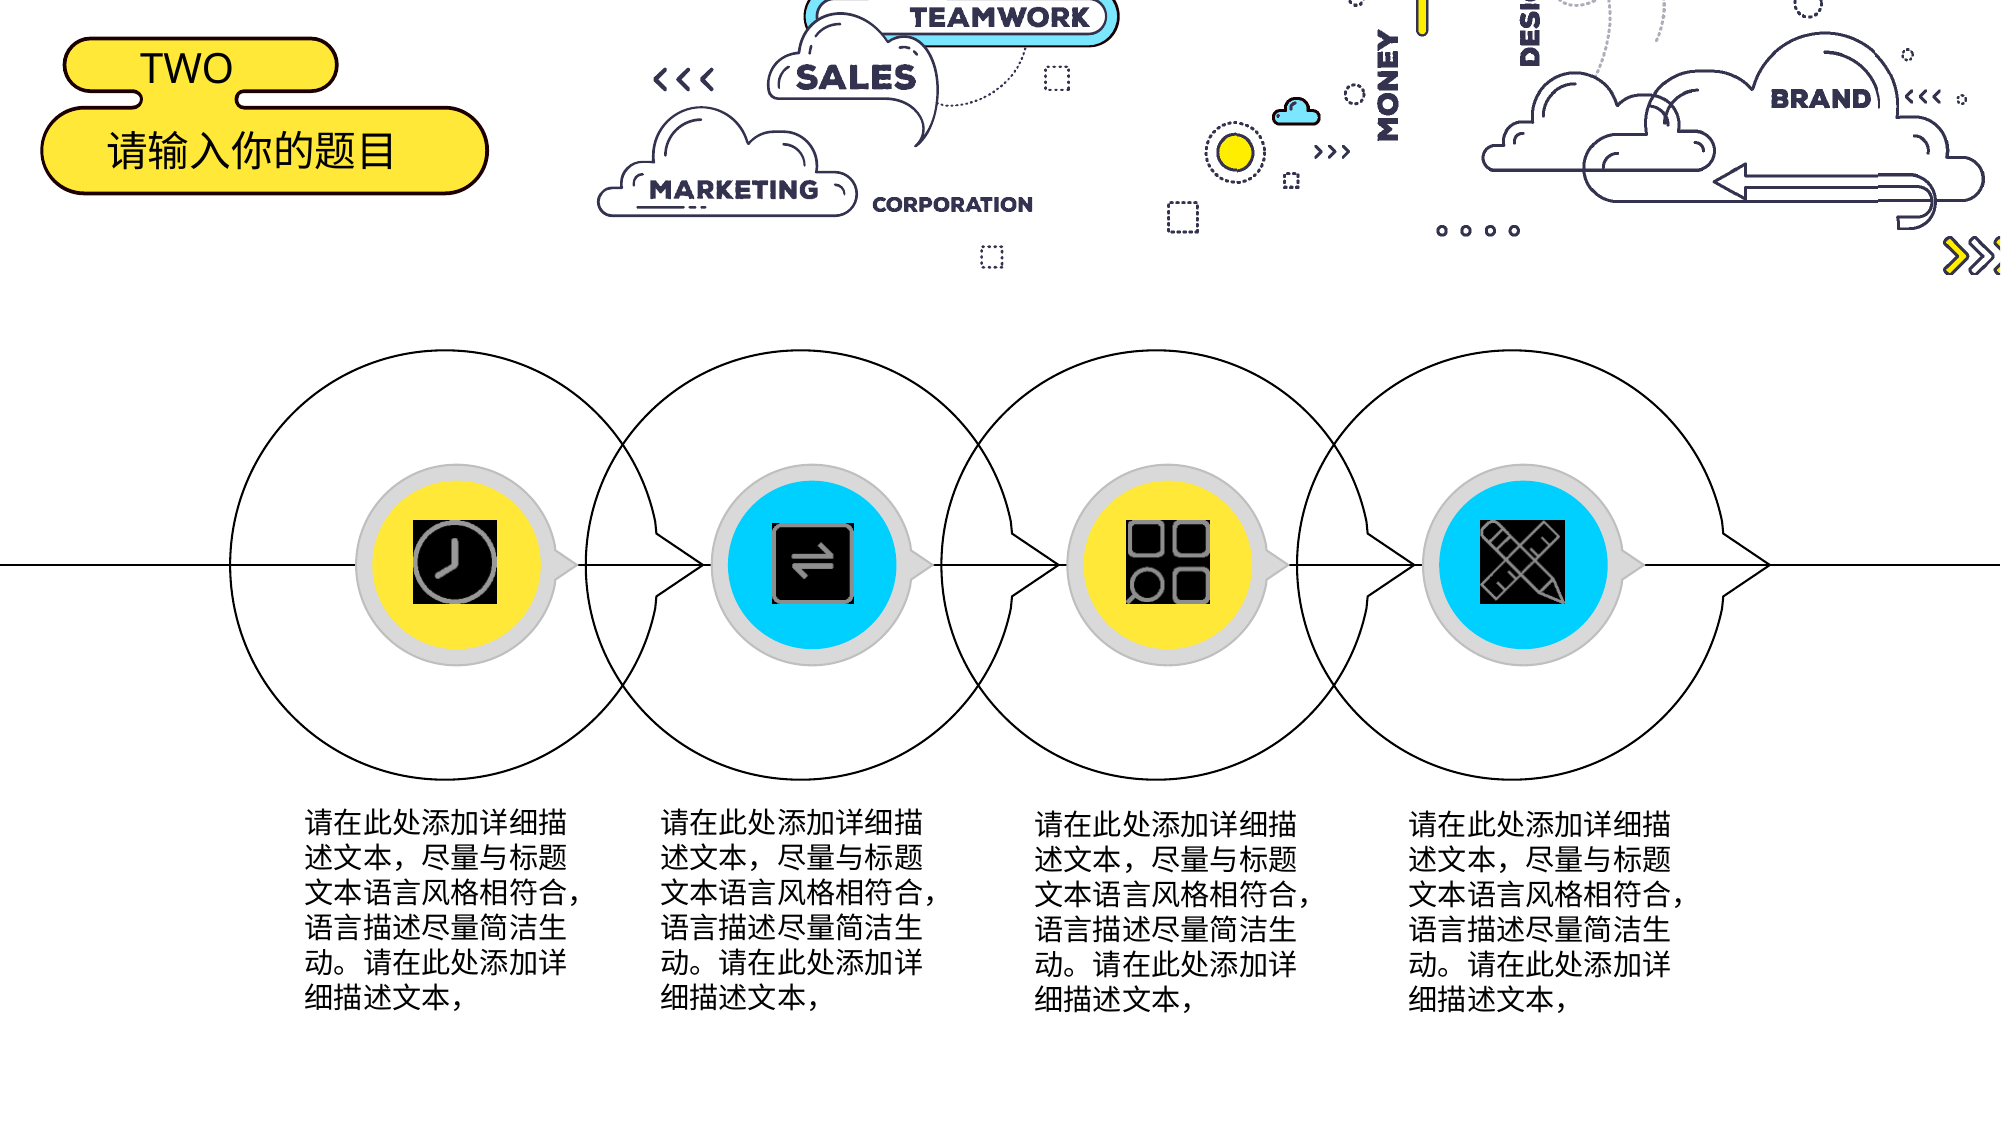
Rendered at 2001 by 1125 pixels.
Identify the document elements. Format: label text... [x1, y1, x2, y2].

text_box 请在此处添加详细描述文本，尽量与标题文本语言风格相符合，语言描述尽量简洁生动。请在此处添加详细描述文本， [1393, 798, 1690, 1024]
text_box [1296, 349, 1771, 564]
text_box [229, 349, 623, 564]
text_box 请在此处添加详细描述文本，尽量与标题文本语言风格相符合，语言描述尽量简洁生动。请在此处添加详细描述文本， [645, 796, 942, 1022]
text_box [1083, 480, 1253, 650]
text_box [940, 565, 1334, 781]
text_box 请在此处添加详细描述文本，尽量与标题文本语言风格相符合，语言描述尽量简洁生动。请在此处添加详细描述文本， [289, 796, 586, 1022]
text_box [1295, 565, 1772, 781]
text_box 请在此处添加详细描述文本，尽量与标题文本语言风格相符合，语言描述尽量简洁生动。请在此处添加详细描述文本， [1019, 798, 1316, 1024]
text_box [584, 565, 978, 781]
text_box [940, 349, 1334, 564]
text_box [372, 480, 541, 650]
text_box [1439, 480, 1608, 650]
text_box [727, 480, 897, 650]
text_box [229, 565, 623, 781]
text_box [584, 349, 978, 564]
